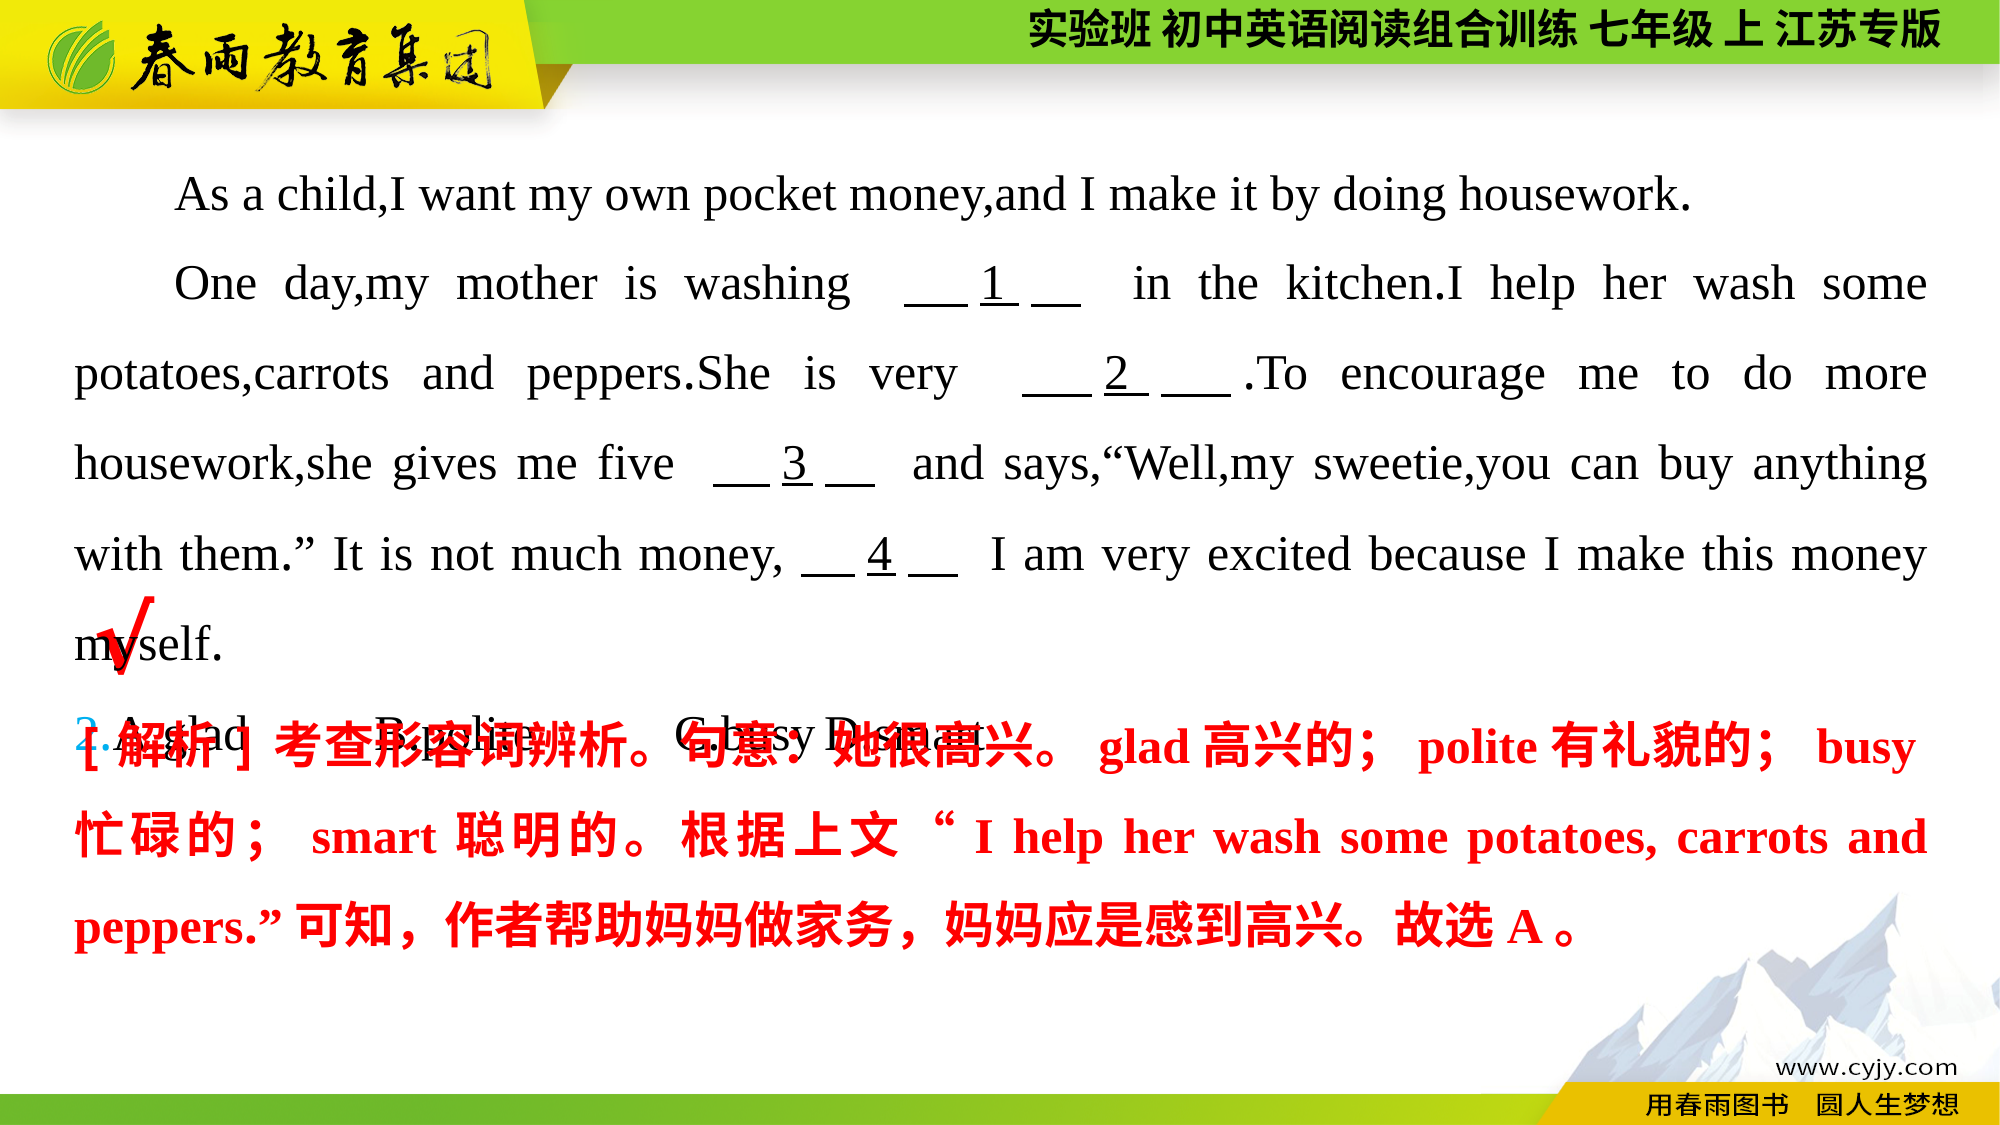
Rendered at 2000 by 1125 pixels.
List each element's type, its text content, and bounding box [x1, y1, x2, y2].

picture [0, 0, 2000, 1125]
text_box [解析]考查形容词辨析。句意：她很高兴。glad高兴的；polite有礼貌的；busy忙碌的；smart聪明的。根据上文“I help her wash some potatoes, carrots and peppers.”可知，作者帮助妈妈做家务，妈妈应是感到高兴。故选A。 [59, 675, 1944, 961]
list As a child,I want my own pocket money,and I make it by doing housework. One day,my mother is washing 1 in the kitchen.I help her wash some potatoes,carrots and peppers.She is very 2 .To encourage me to do more housework,she gives me five 3 and says,“Well,my sweetie,you can buy anything with them.” It is not much money, 4 I am very excited because I make this money myself. 2.A.glad B.polite C.busy D.smart [59, 122, 1944, 675]
